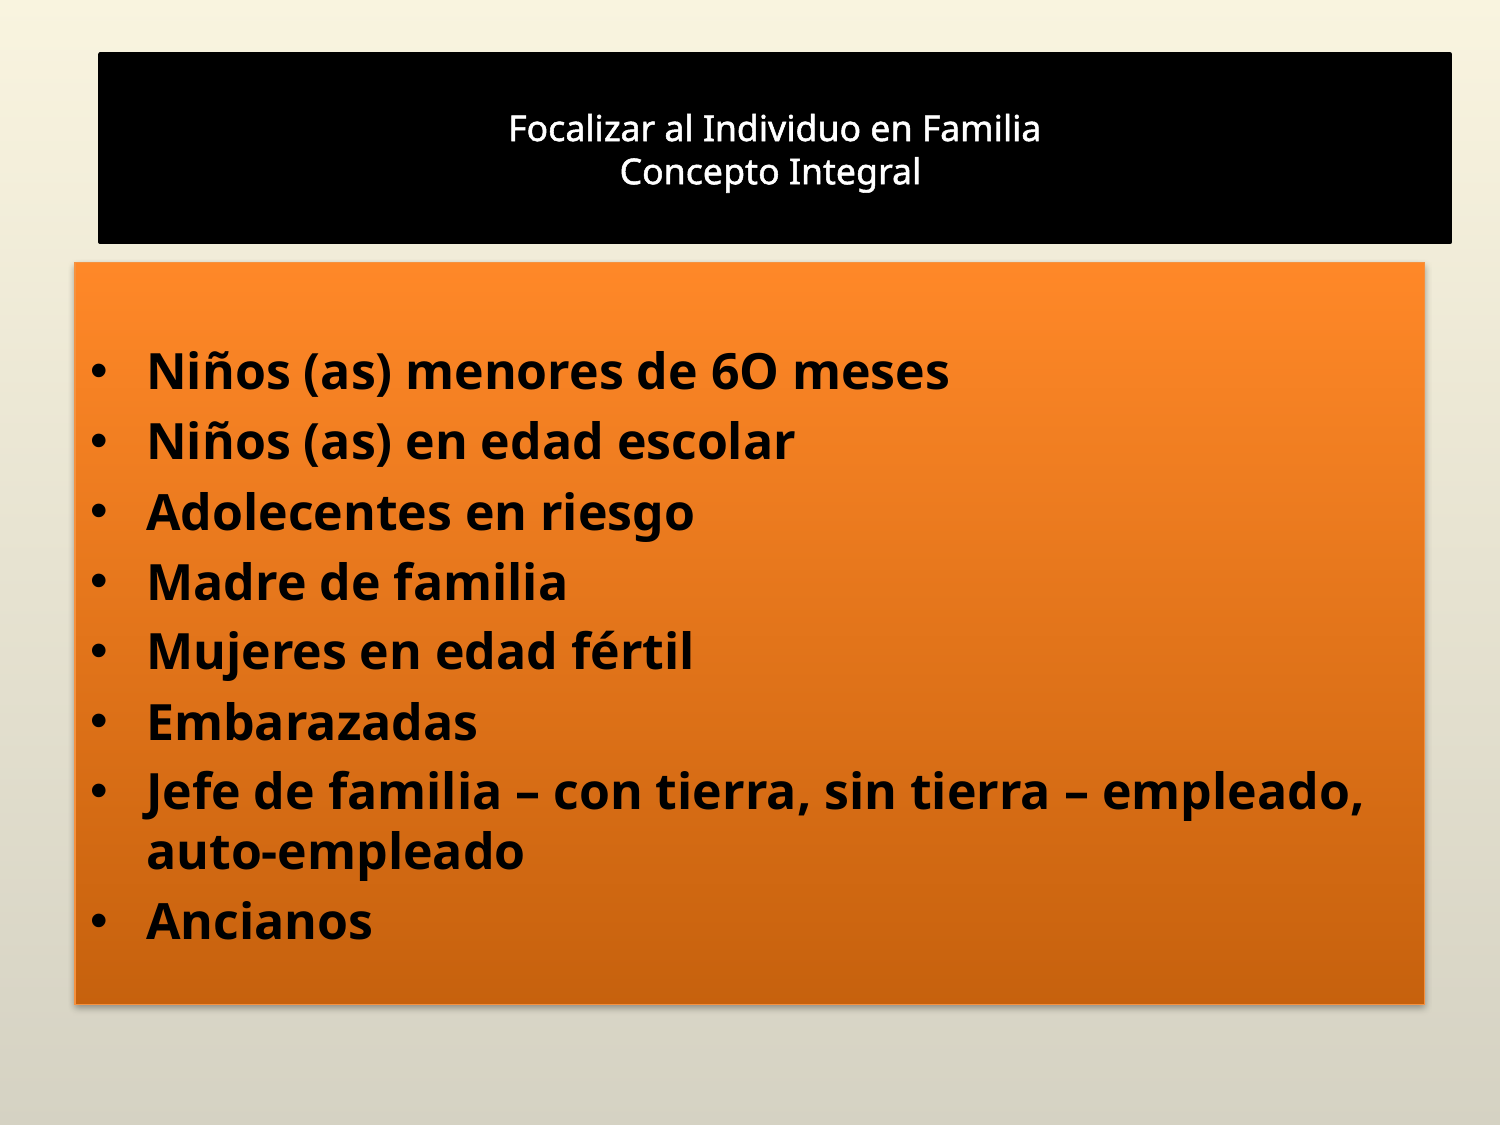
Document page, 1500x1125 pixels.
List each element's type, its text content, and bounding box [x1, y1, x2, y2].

title Focalizar al Individuo en Familia Concepto Integral [98, 52, 1452, 244]
list Niños (as) menores de 6O meses Niños (as) en edad escolar Adolecentes en riesgo Madre de familia Mujeres en edad fértil Embarazadas Jefe de familia – con tierra, sin tierra – empleado, auto-empleado Ancianos [74, 262, 1425, 1005]
